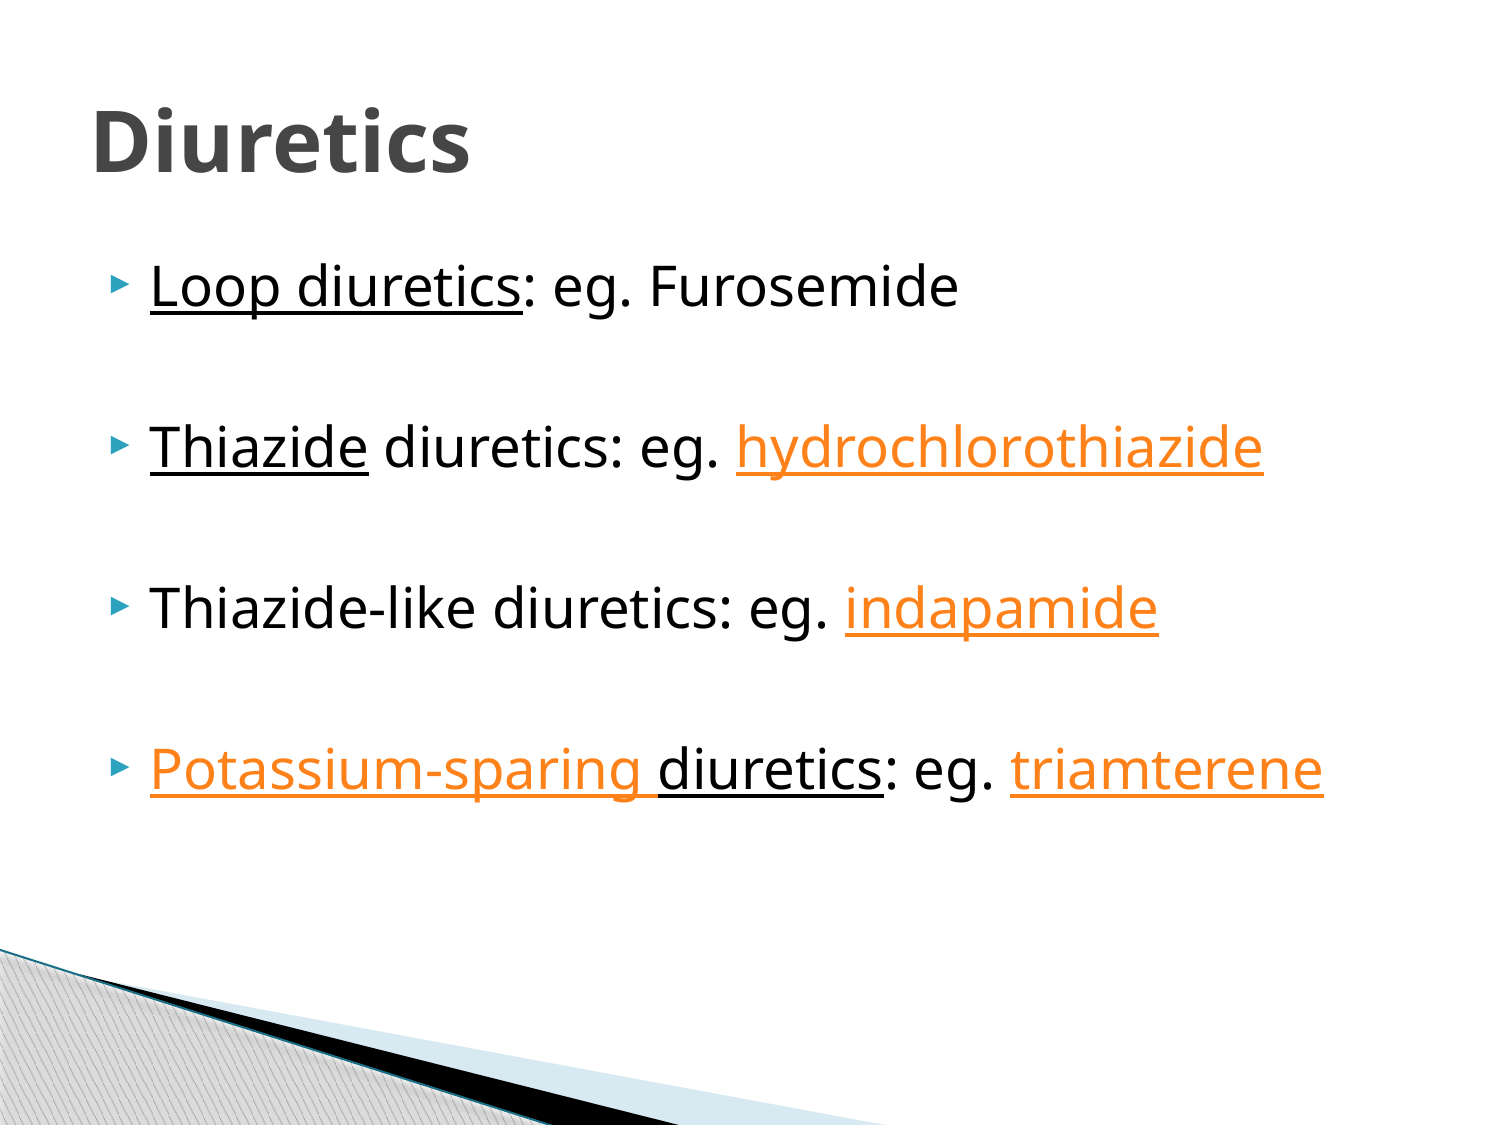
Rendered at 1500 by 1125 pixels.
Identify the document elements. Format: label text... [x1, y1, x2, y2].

list Loop diuretics: eg. Furosemide Thiazide diuretics: eg. hydrochlorothiazide Thiazide-like diuretics: eg. indapamide Potassium-sparing diuretics: eg. triamterene [75, 243, 1425, 986]
title Diuretics [75, 45, 1425, 233]
